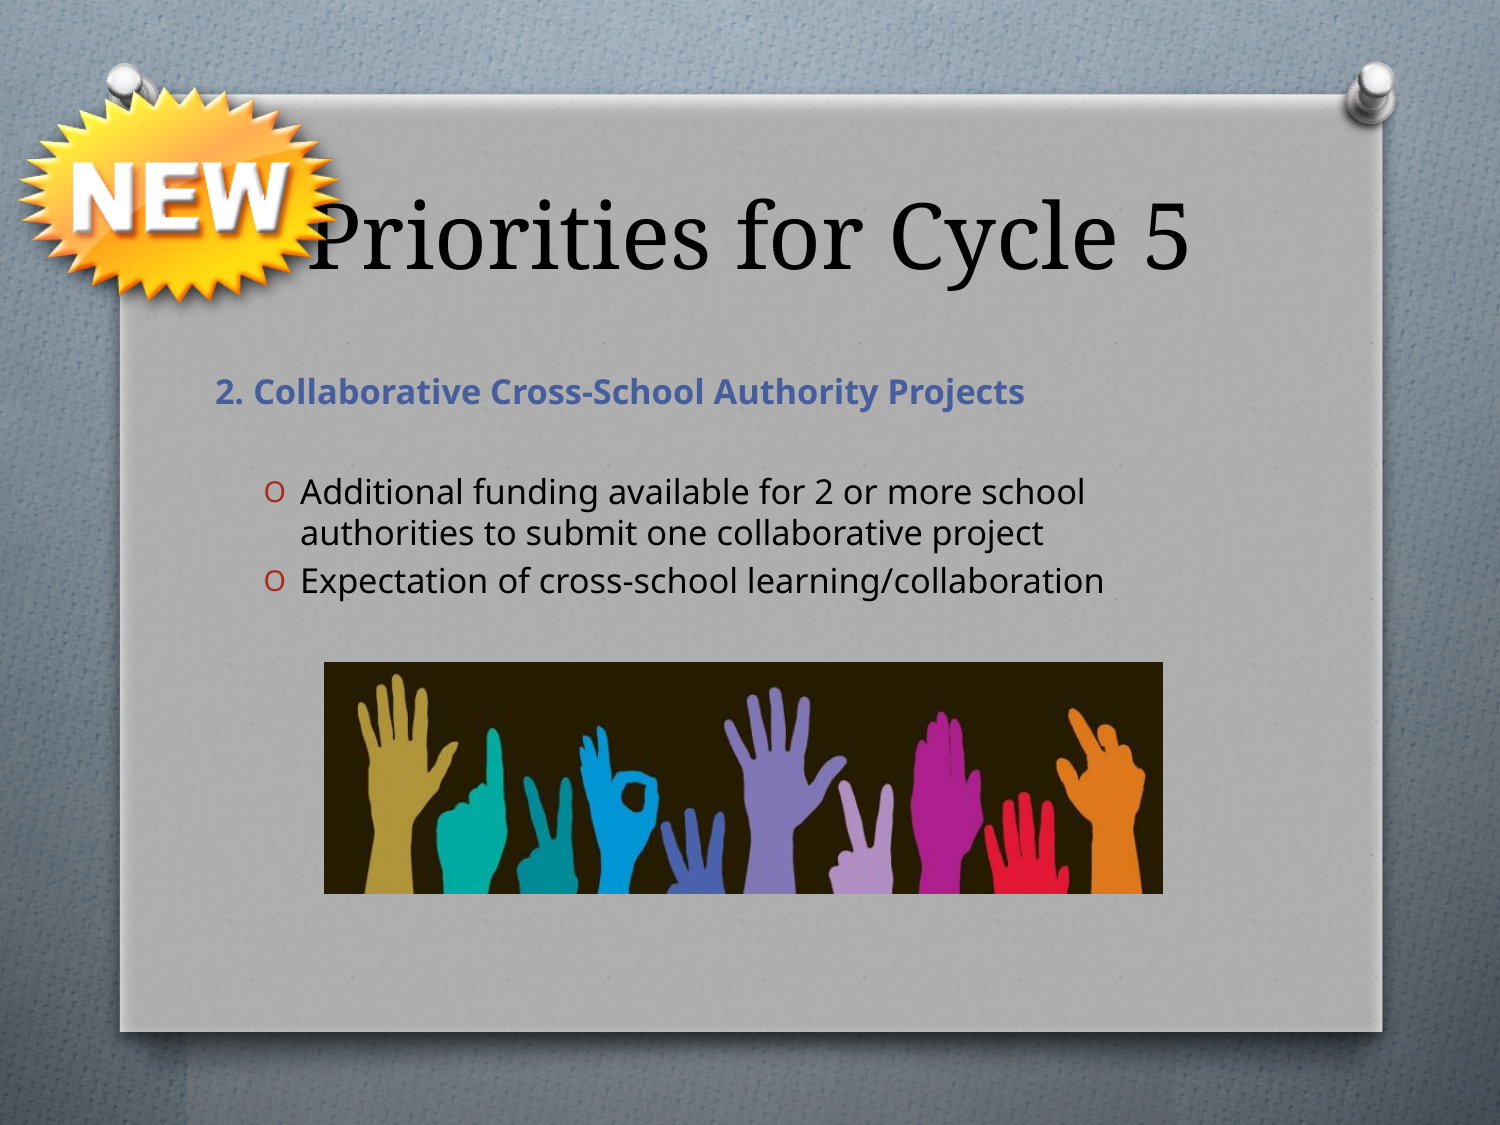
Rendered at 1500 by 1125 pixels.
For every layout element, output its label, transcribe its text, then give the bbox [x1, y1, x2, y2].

picture [1317, 35, 1439, 156]
title Priorities for Cycle 5 [179, 134, 1323, 332]
picture [2, 29, 354, 324]
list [324, 662, 1163, 894]
subtitle 2. Collaborative Cross-School Authority Projects Additional funding available for 2 or more school authorities to submit one collaborative project Expectation of cross-school learning/collaboration [200, 362, 1275, 613]
